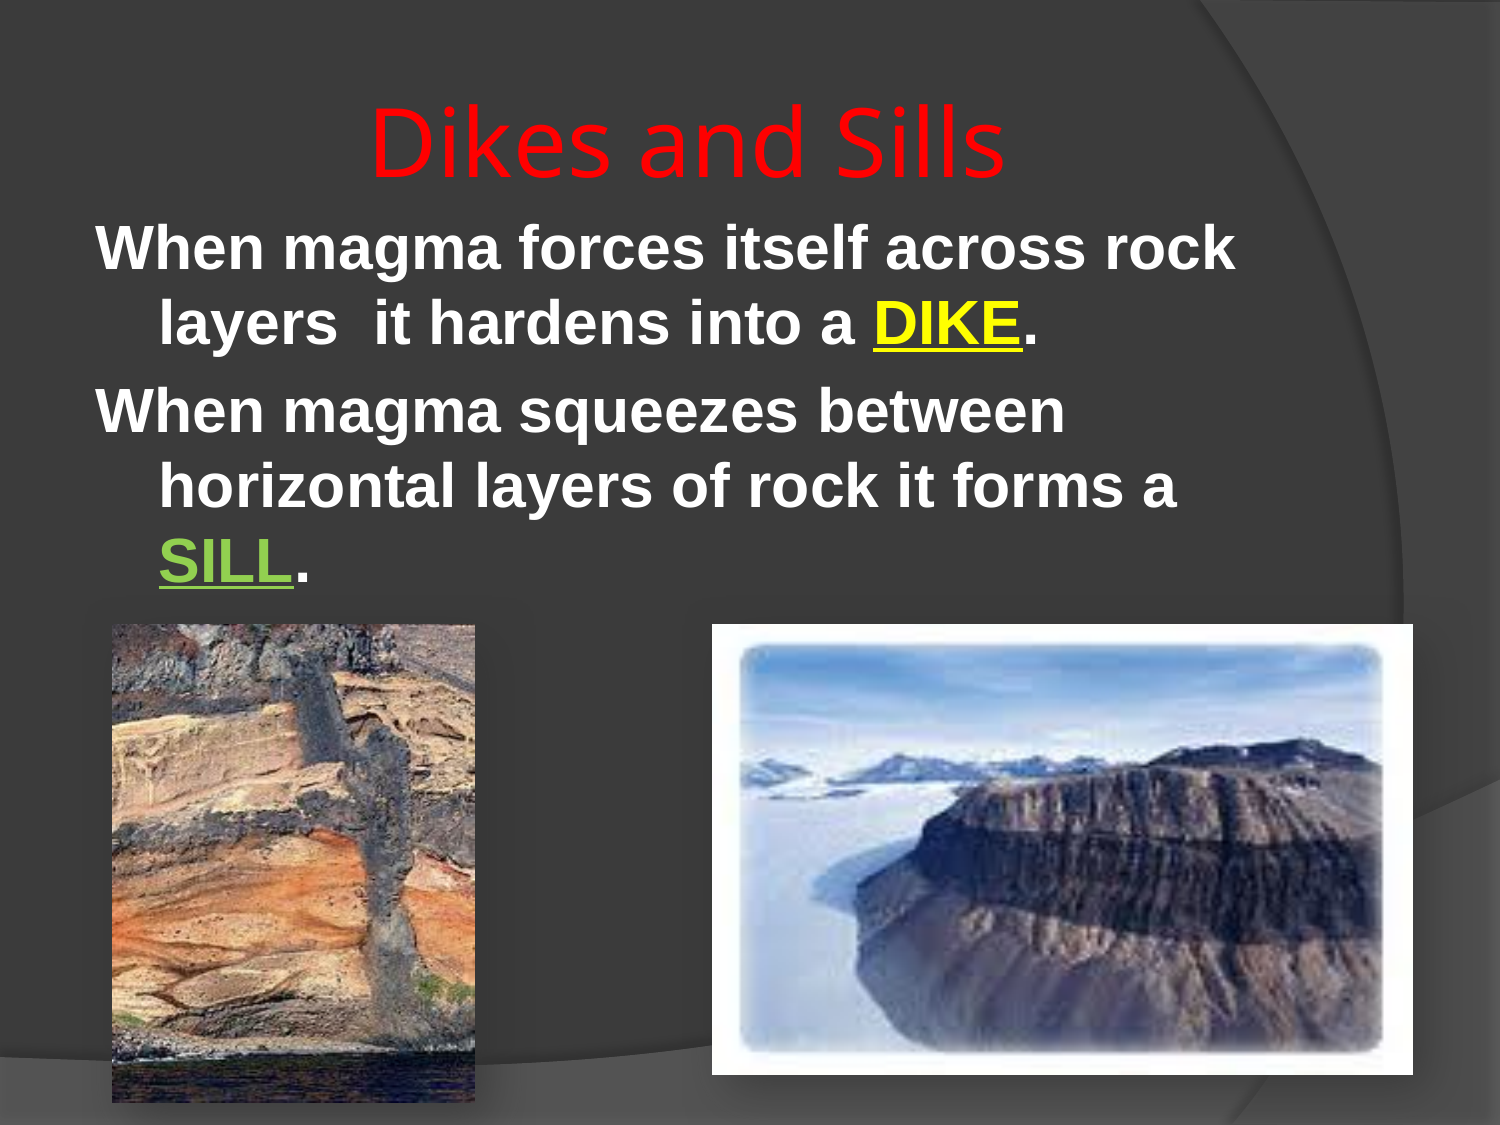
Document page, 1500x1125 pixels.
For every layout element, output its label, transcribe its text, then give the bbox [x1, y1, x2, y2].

list When magma forces itself across rock layers it hardens into a DIKE. When magma squeezes between horizontal layers of rock it forms a SILL. [75, 200, 1300, 943]
picture [112, 624, 476, 1103]
picture [712, 624, 1413, 1076]
title Dikes and Sills [75, 45, 1300, 200]
